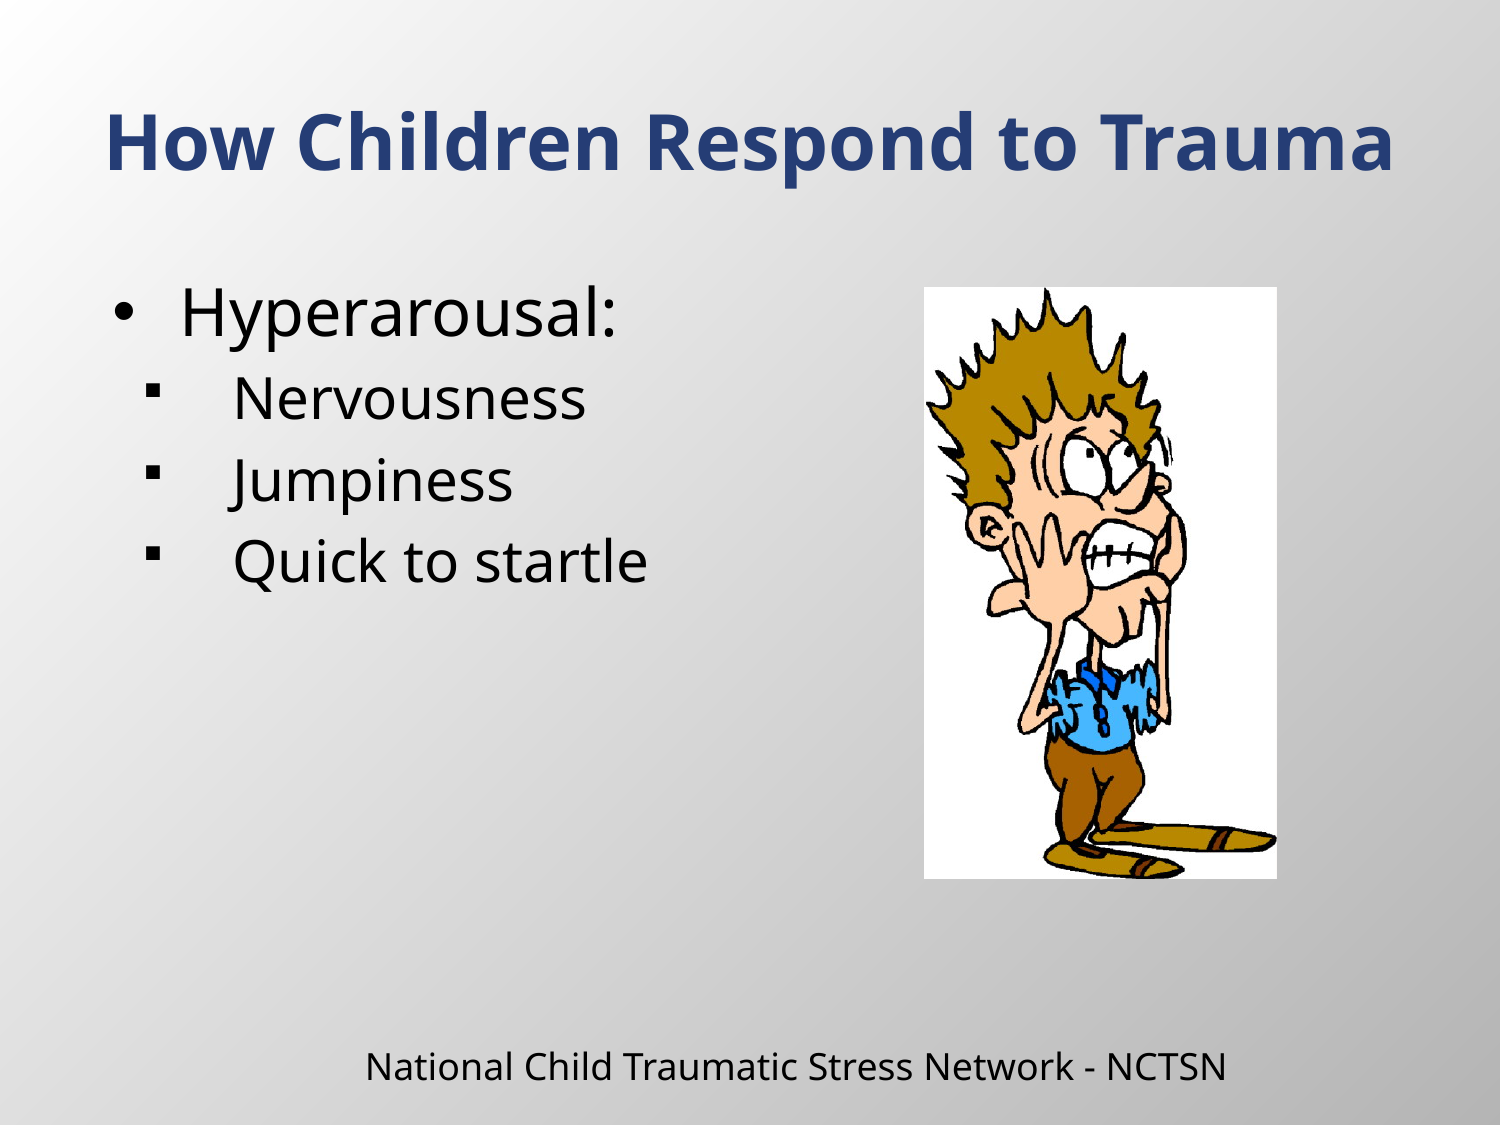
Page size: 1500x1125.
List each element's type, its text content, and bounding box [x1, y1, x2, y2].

picture [924, 287, 1278, 879]
list Hyperarousal: Nervousness Jumpiness Quick to startle [75, 262, 1425, 1035]
title How Children Respond to Trauma [75, 45, 1425, 233]
text_box National Child Traumatic Stress Network - NCTSN [349, 1035, 1457, 1096]
